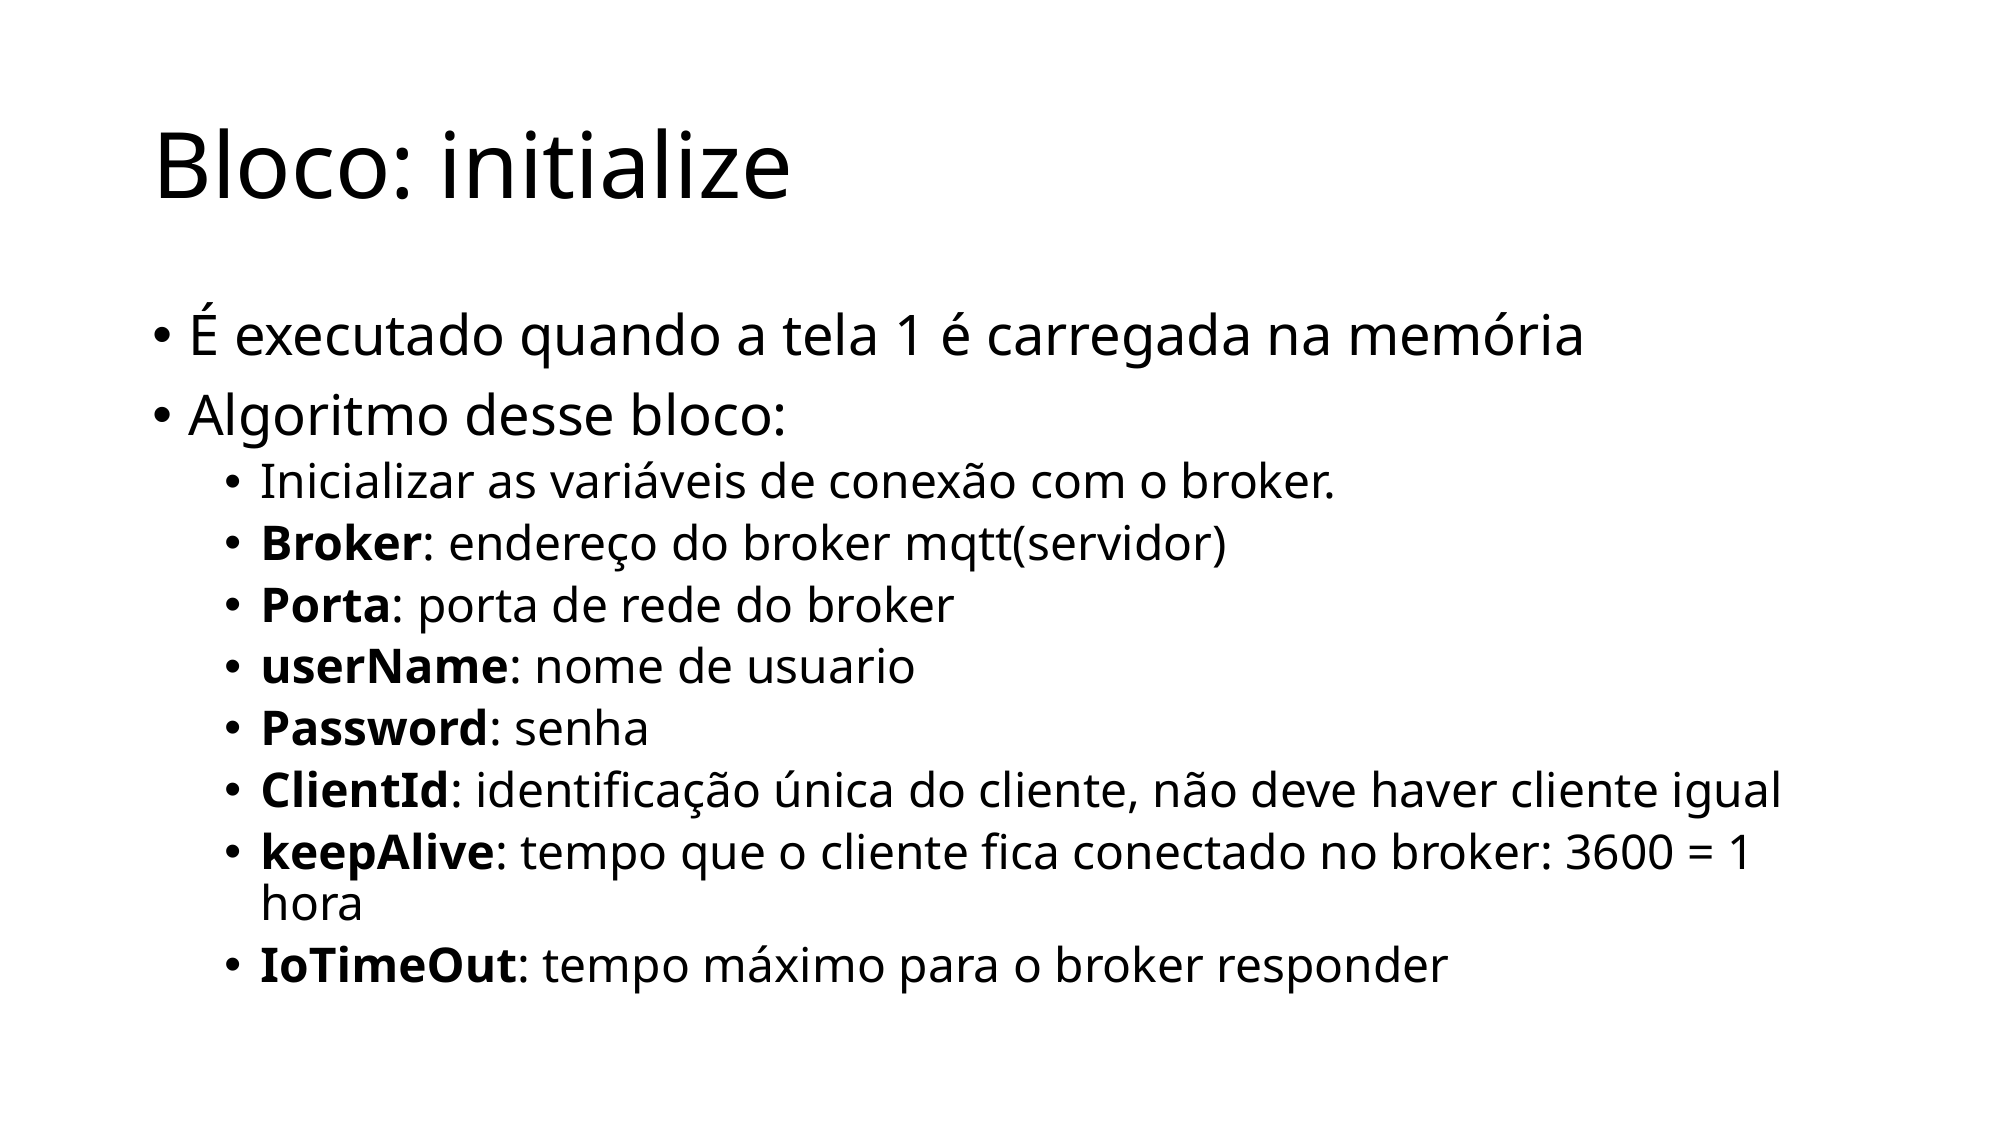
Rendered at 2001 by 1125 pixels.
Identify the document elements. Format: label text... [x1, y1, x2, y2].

list É executado quando a tela 1 é carregada na memória Algoritmo desse bloco: Inicializar as variáveis de conexão com o broker. Broker: endereço do broker mqtt(servidor) Porta: porta de rede do broker userName: nome de usuario Password: senha ClientId: identificação única do cliente, não deve haver cliente igual keepAlive: tempo que o cliente fica conectado no broker: 3600 = 1 hora IoTimeOut: tempo máximo para o broker responder [137, 299, 1863, 1014]
title Bloco: initialize [137, 59, 1863, 278]
